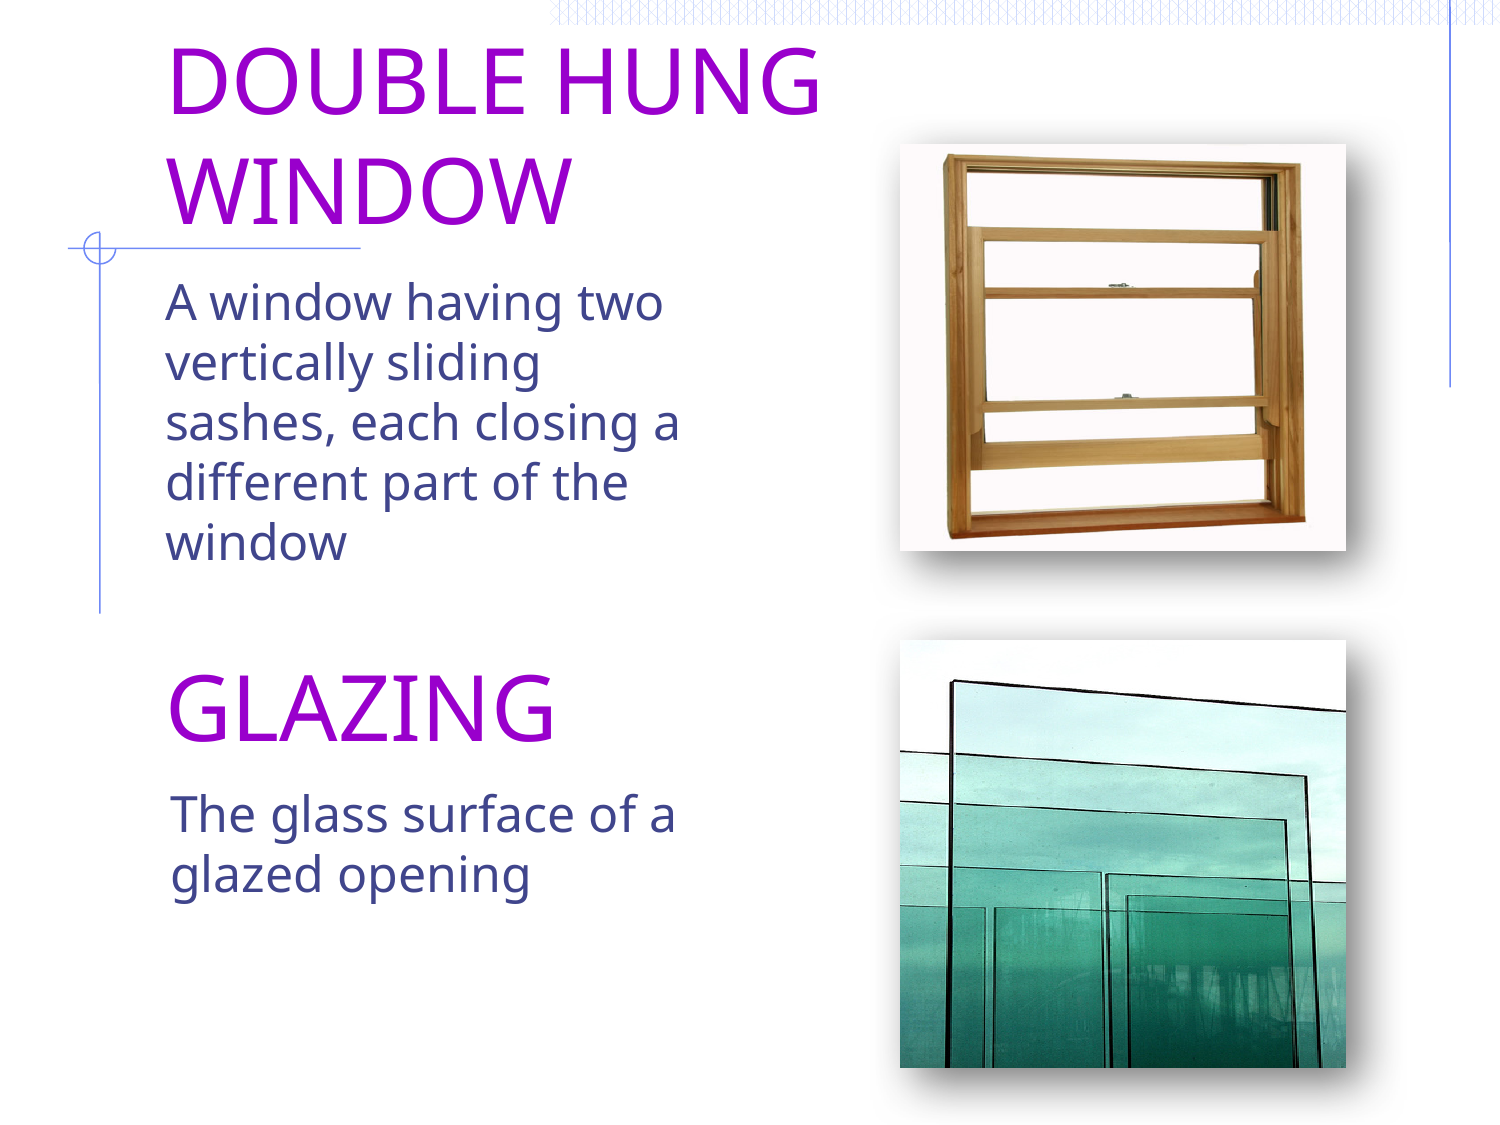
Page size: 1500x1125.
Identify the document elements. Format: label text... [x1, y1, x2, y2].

list DOUBLE HUNG WINDOW [150, 99, 1000, 250]
picture [899, 640, 1347, 1068]
list A window having two vertically sliding sashes, each closing a different part of the window [150, 262, 738, 512]
picture [899, 144, 1347, 551]
list The glass surface of a glazed opening [155, 774, 781, 1088]
list GLAZING [150, 512, 825, 768]
